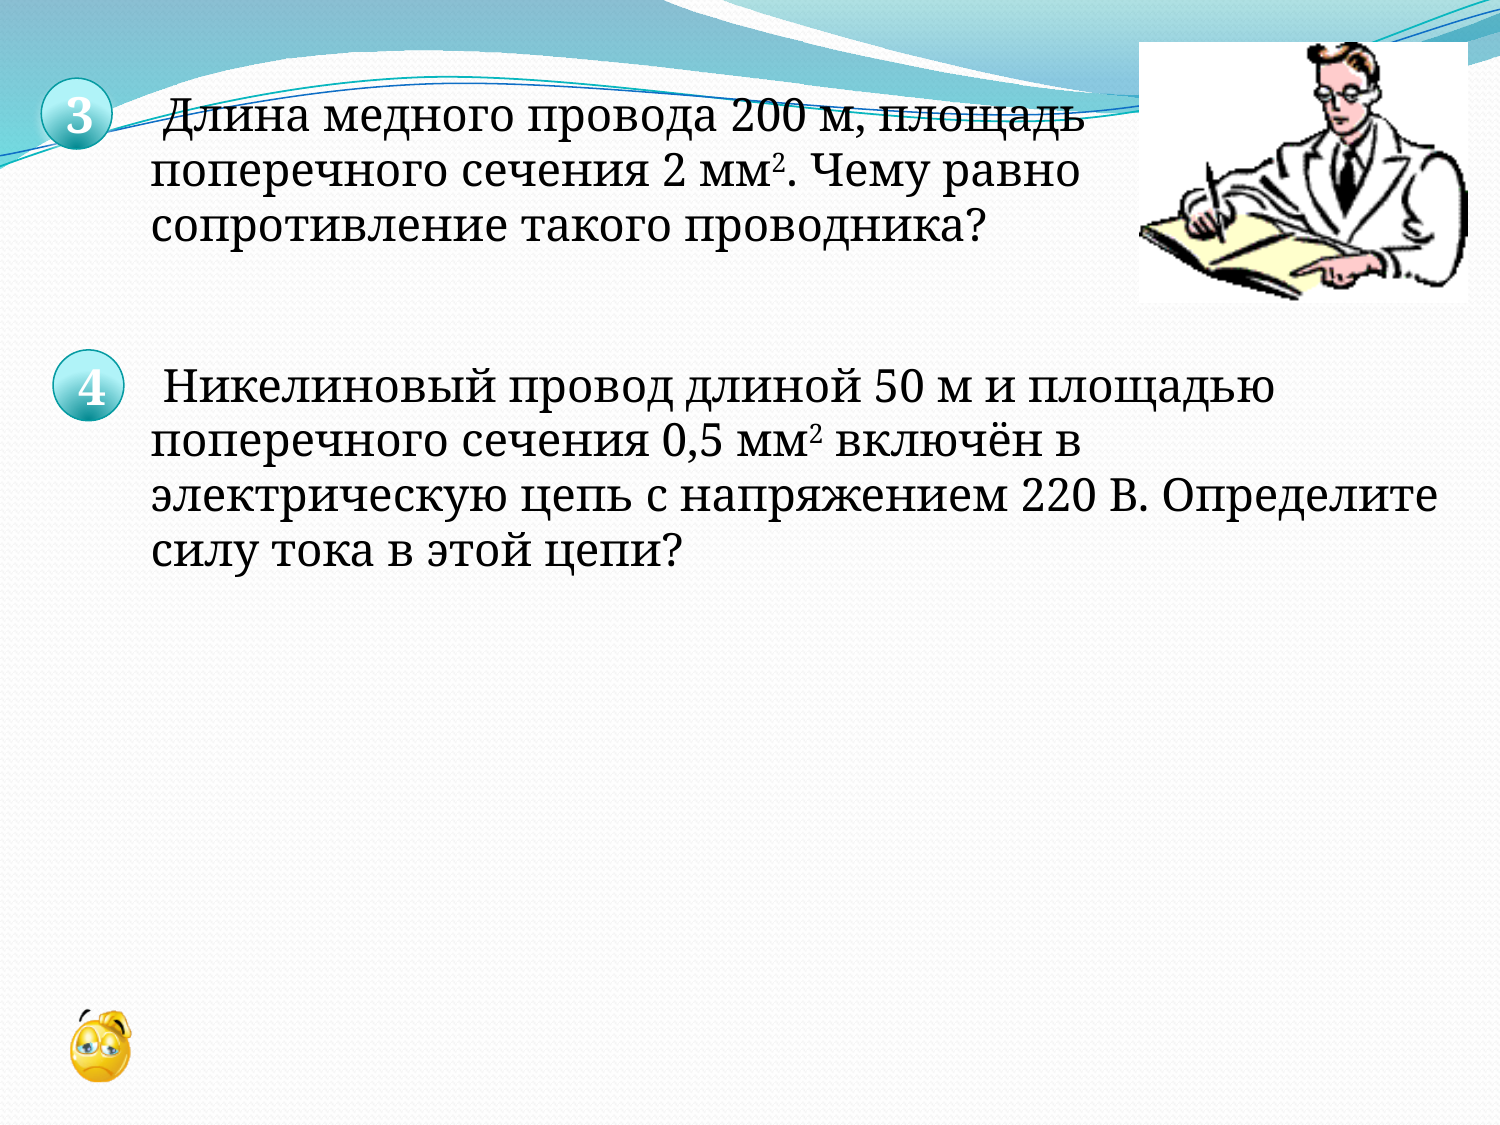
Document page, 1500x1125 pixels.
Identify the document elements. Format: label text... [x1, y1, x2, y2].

text_box 4 [52, 349, 125, 422]
picture [64, 999, 151, 1086]
picture [1139, 42, 1468, 303]
text_box Никелиновый провод длиной 50 м и площадью поперечного сечения 0,5 мм2 включён в электрическую цепь с напряжением 220 В. Определите силу тока в этой цепи? [135, 348, 1465, 584]
text_box 3 [40, 77, 113, 150]
text_box Длина медного провода 200 м, площадь поперечного сечения 2 мм2. Чему равно сопротивление такого проводника? [135, 78, 1132, 258]
